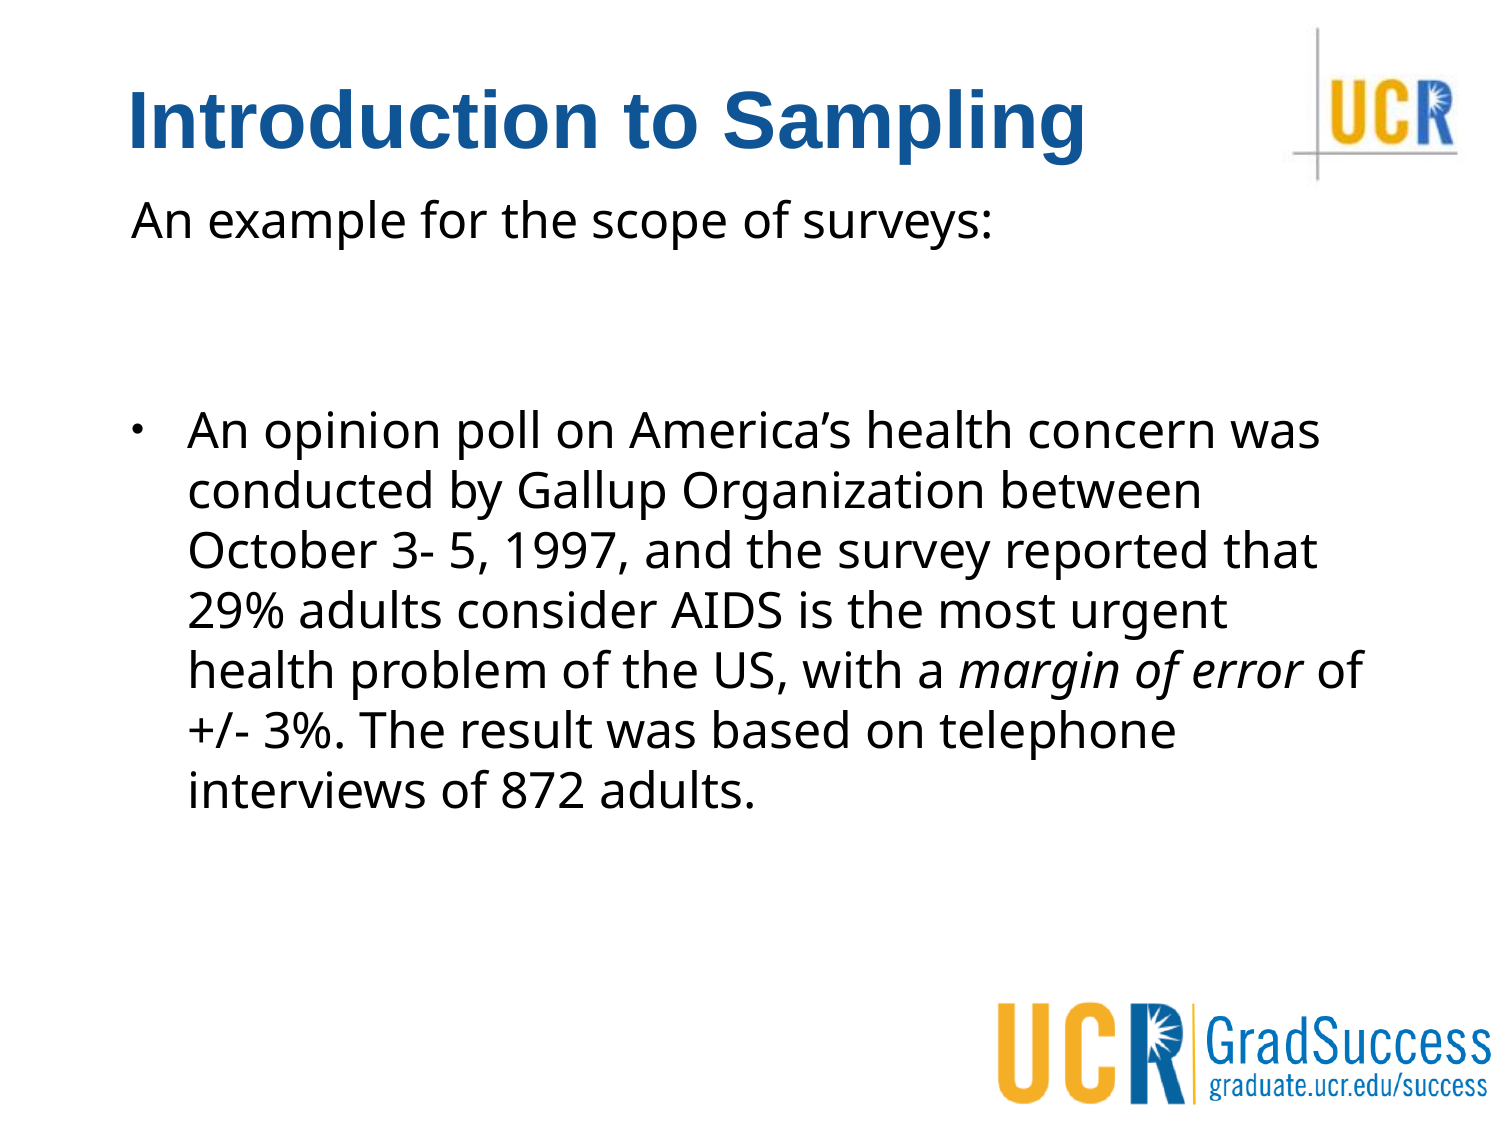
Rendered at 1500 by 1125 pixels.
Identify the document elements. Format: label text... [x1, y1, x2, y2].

picture [1282, 0, 1500, 196]
title Introduction to Sampling [112, 13, 1388, 172]
text_box An example for the scope of surveys: An opinion poll on America’s health concern was conducted by Gallup Organization between October 3- 5, 1997, and the survey reported that 29% adults consider AIDS is the most urgent health problem of the US, with a margin of error of +/- 3%. The result was based on telephone interviews of 872 adults. [116, 181, 1384, 257]
